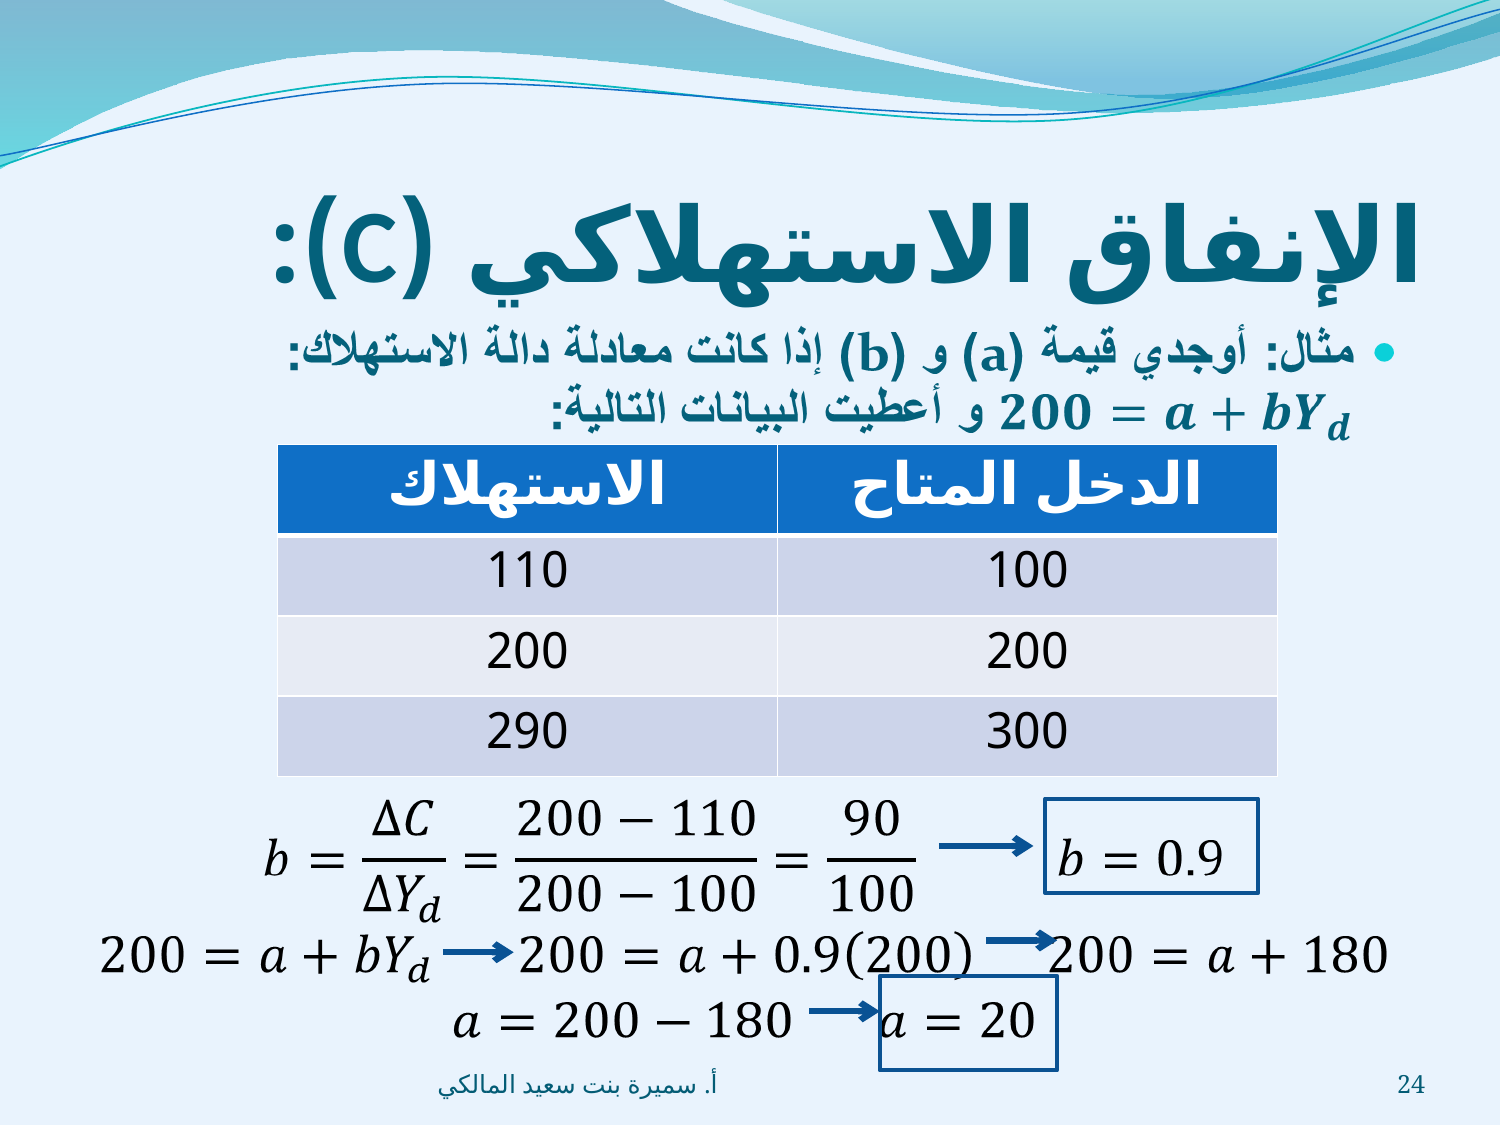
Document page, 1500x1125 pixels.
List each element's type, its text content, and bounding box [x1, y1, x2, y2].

text_box [878, 974, 1059, 1072]
text_box [1043, 797, 1260, 895]
table_cell 100 [778, 538, 1277, 615]
footer أ. سميرة بنت سعيد المالكي [437, 1042, 988, 1103]
table_cell 300 [778, 697, 1277, 776]
table_cell 290 [278, 697, 777, 776]
table_header الاستهلاك [278, 445, 777, 533]
table_cell 200 [278, 617, 777, 695]
table_cell 110 [278, 538, 777, 615]
title الإنفاق الاستهلاكي (C): [75, 115, 1425, 302]
table_cell 200 [778, 617, 1277, 695]
table_header الدخل المتاح [778, 445, 1277, 533]
list [75, 302, 1425, 1083]
slide_number 24 [1299, 1042, 1425, 1103]
